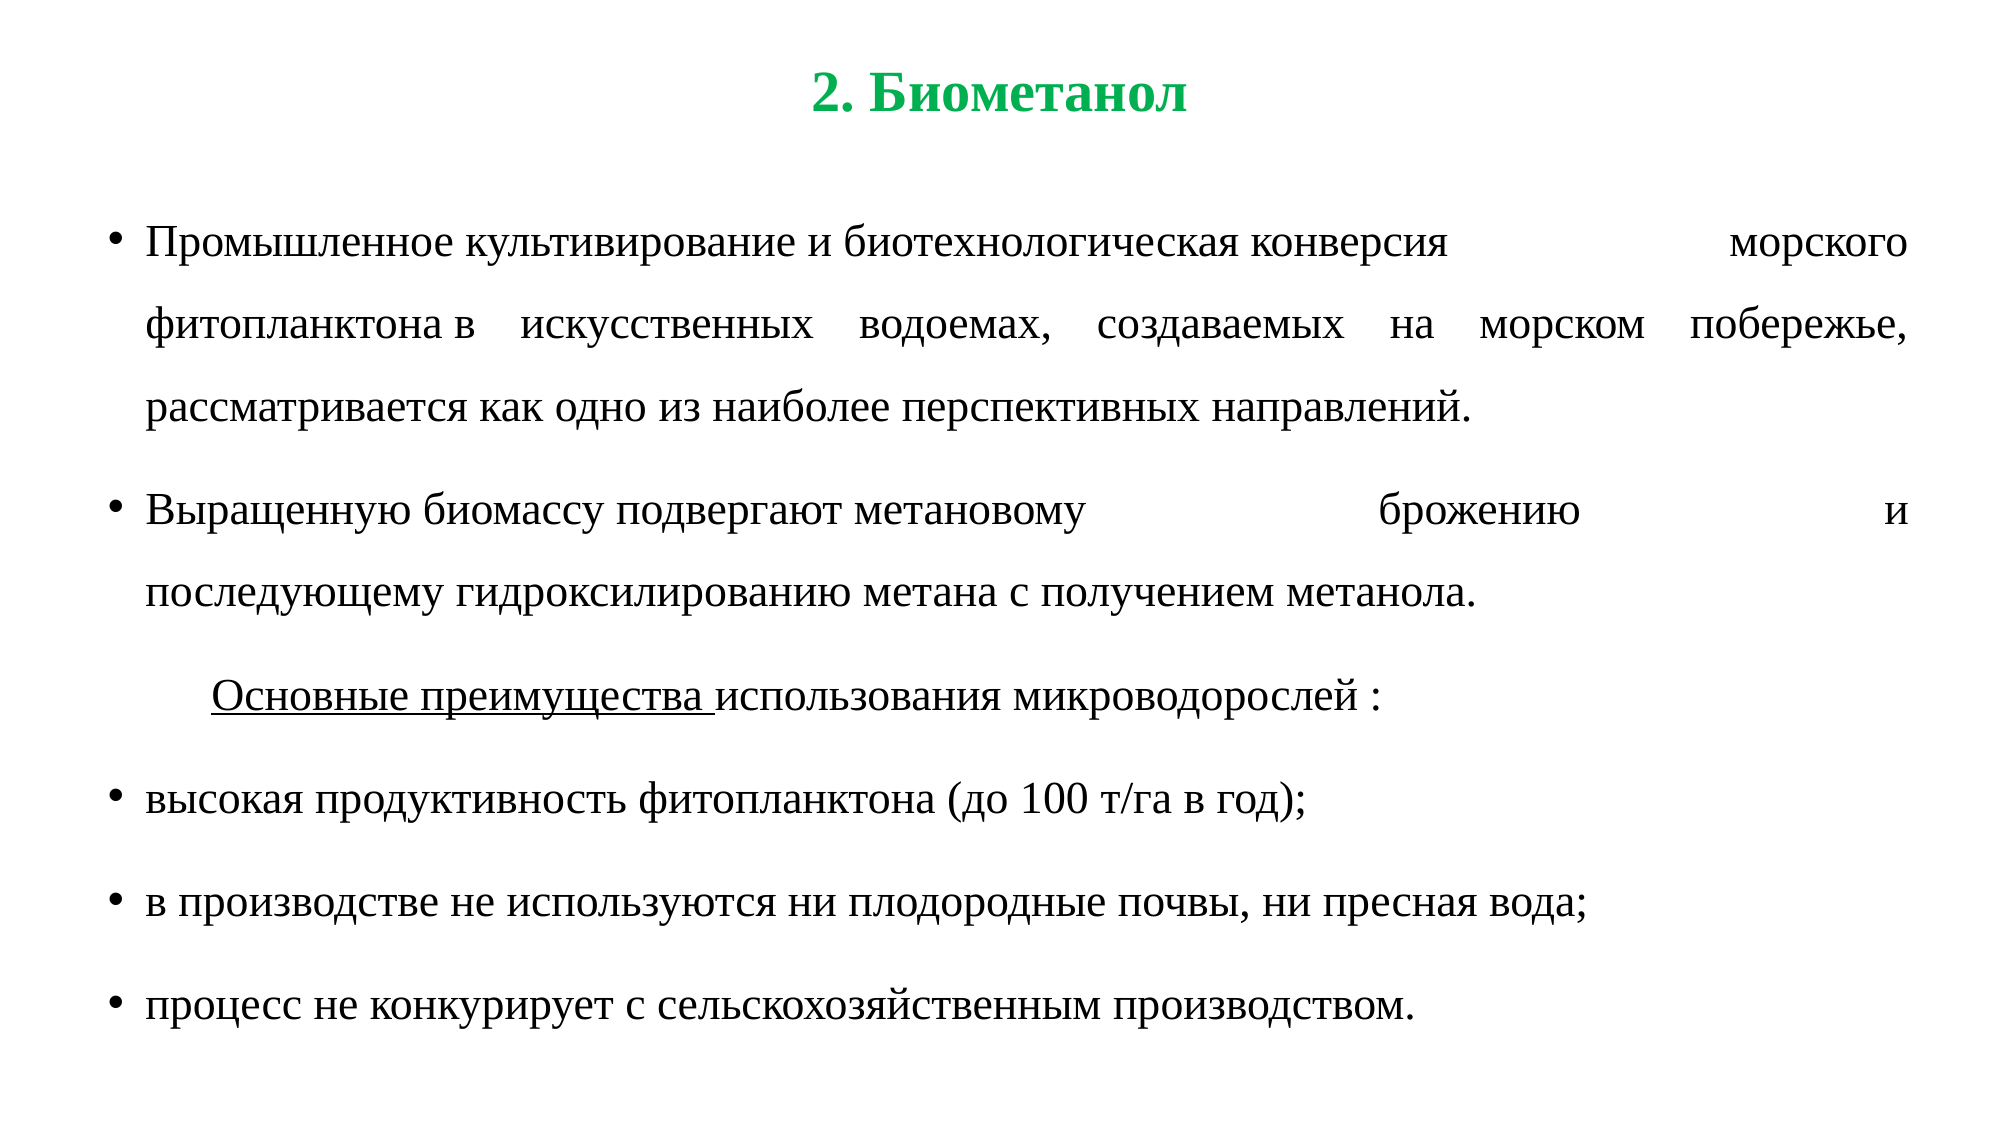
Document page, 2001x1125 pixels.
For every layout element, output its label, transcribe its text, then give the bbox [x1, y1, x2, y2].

title 2. Биометанол [324, 45, 1675, 141]
list Промышленное культивирование и биотехнологическая конверсия морского фитопланктона в искусственных водоемах, создаваемых на морском побережье, рассматривается как одно из наиболее перспективных направлений. Выращенную биомассу подвергают метановому брожению и последующему гидроксилированию метана с получением метанола. Основные преимущества использования микроводорослей : высокая продуктивность фитопланктона (до 100 т/га в год); в производстве не используются ни плодородные почвы, ни пресная вода; процесс не конкурирует с сельскохозяйственным производством. [92, 175, 1925, 1067]
